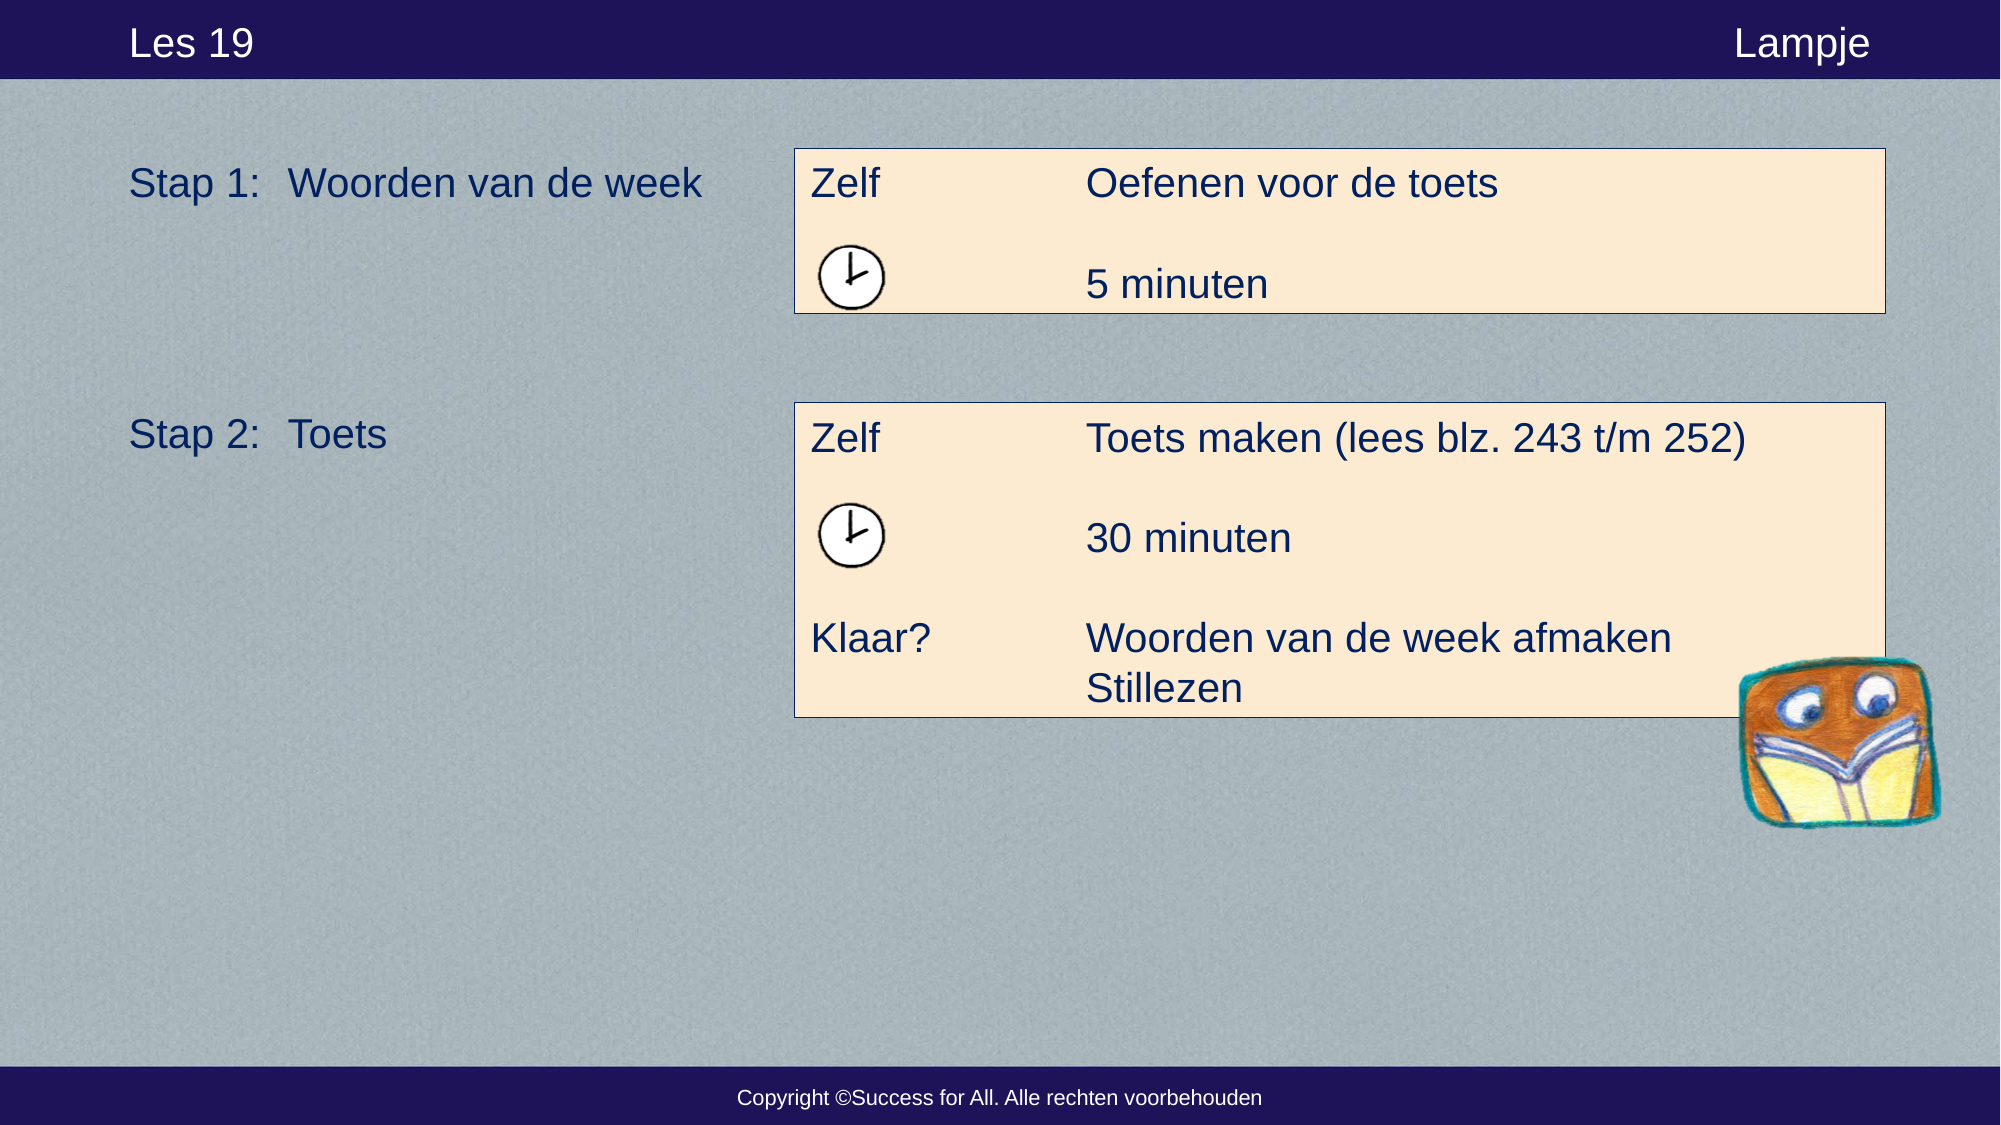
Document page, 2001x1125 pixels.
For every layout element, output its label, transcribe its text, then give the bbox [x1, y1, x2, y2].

text_box Zelf Oefenen voor de toets 5 minuten [794, 148, 1886, 314]
text_box Copyright ©Success for All. Alle rechten voorbehouden [0, 1076, 2000, 1125]
text_box Zelf Toets maken (lees blz. 243 t/m 252) 30 minuten Klaar? Woorden van de week afmaken Stillezen [794, 402, 1886, 718]
text_box Lampje [999, 8, 1886, 73]
picture [0, 0, 2001, 1125]
text_box Les 19 [114, 8, 354, 73]
text_box Stap 1: Woorden van de week Stap 2: Toets [114, 148, 907, 764]
